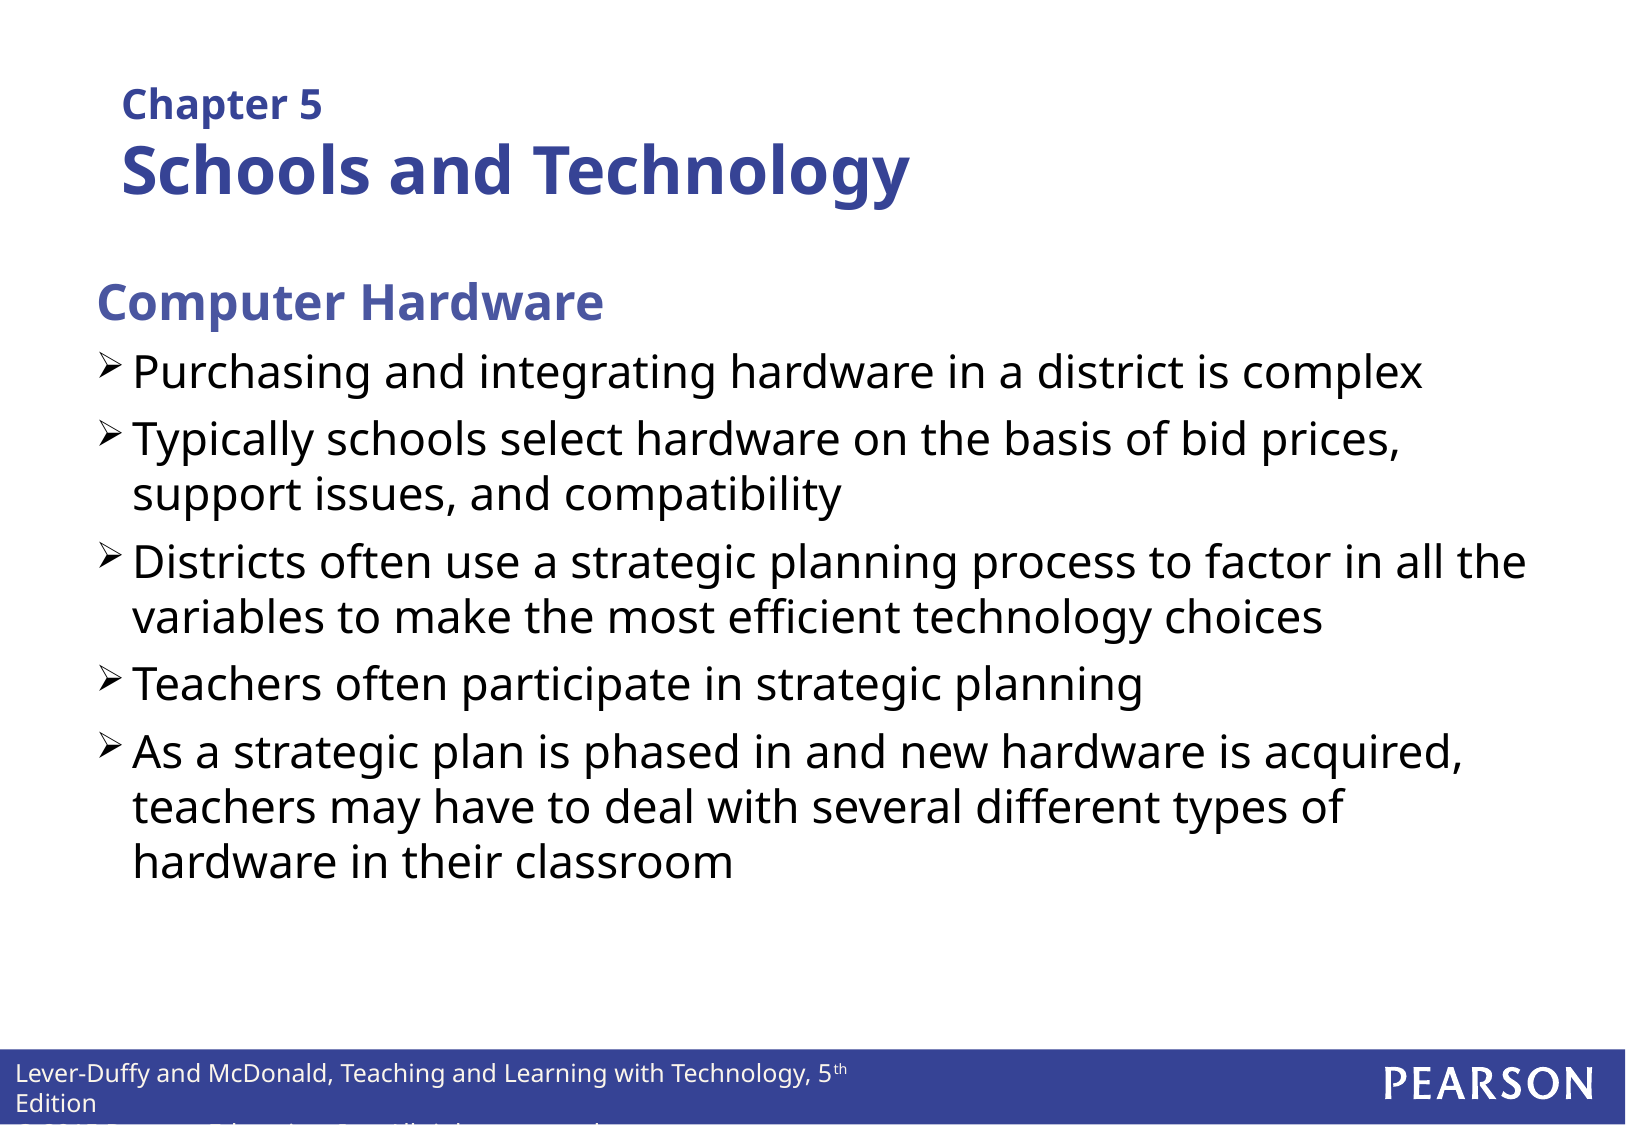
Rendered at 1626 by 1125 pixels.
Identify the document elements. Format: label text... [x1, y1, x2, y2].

list Computer Hardware Purchasing and integrating hardware in a district is complex Typically schools select hardware on the basis of bid prices, support issues, and compatibility Districts often use a strategic planning process to factor in all the variables to make the most efficient technology choices Teachers often participate in strategic planning As a strategic plan is phased in and new hardware is acquired, teachers may have to deal with several different types of hardware in their classroom [81, 262, 1544, 1005]
text_box Chapter 5 Schools and Technology [106, 70, 1569, 258]
